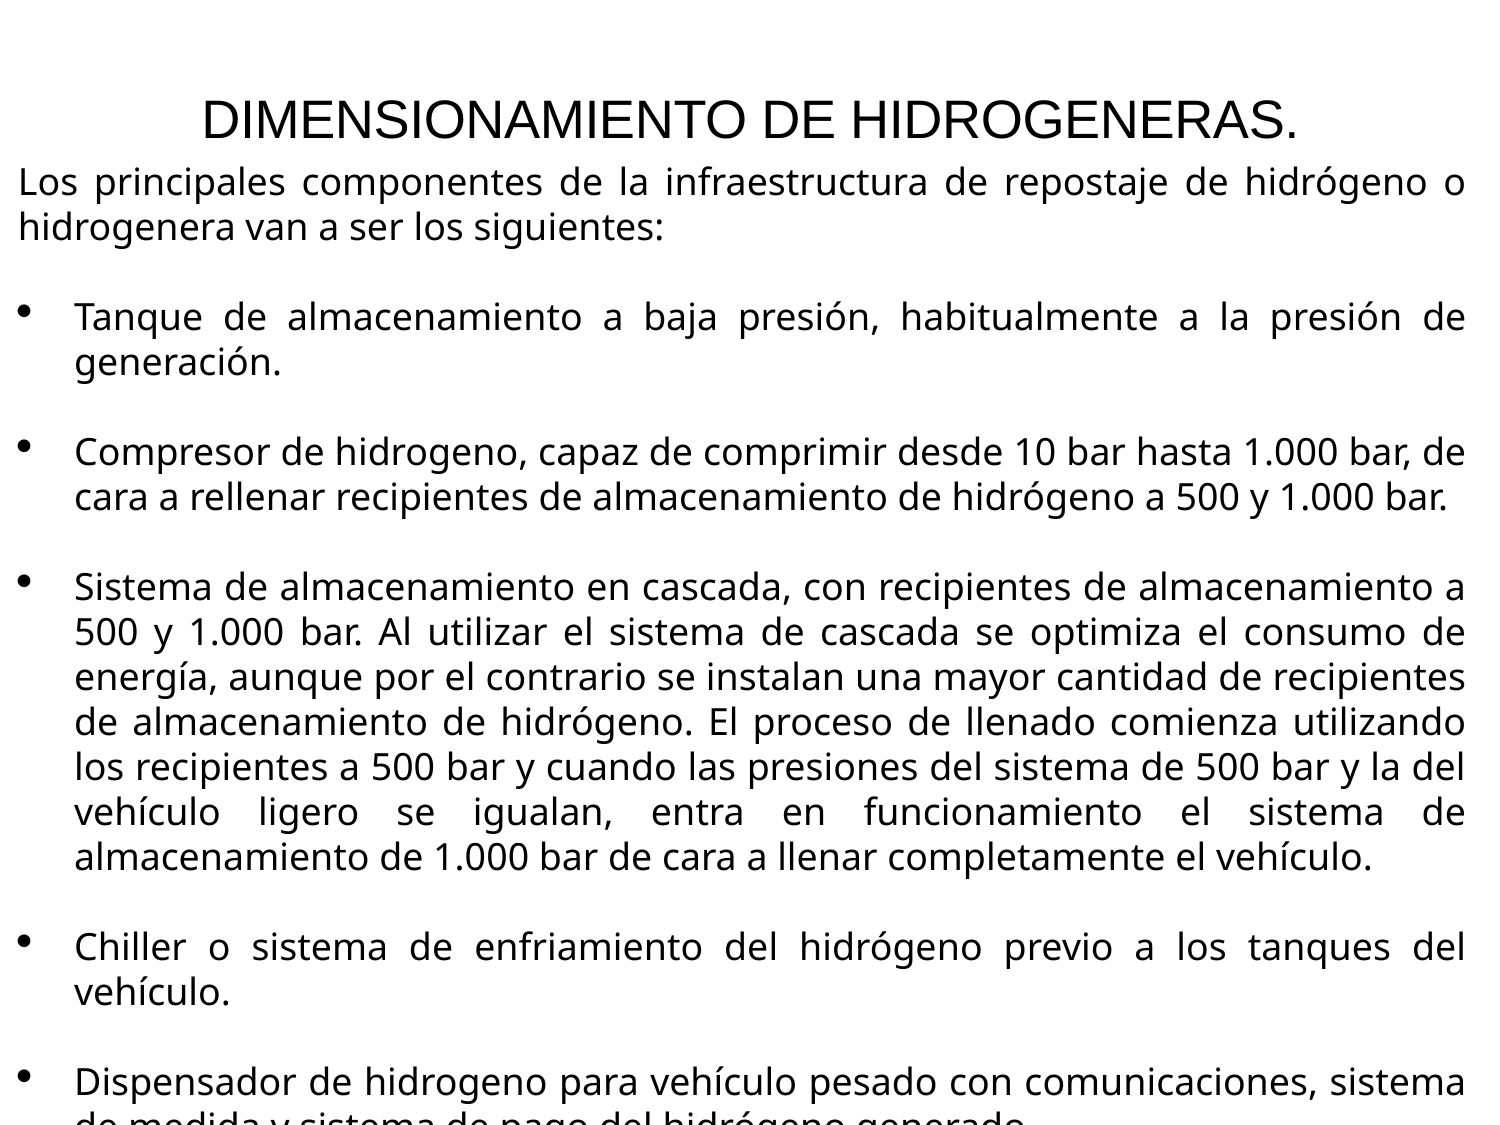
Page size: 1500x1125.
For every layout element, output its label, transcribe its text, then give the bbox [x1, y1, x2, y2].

text_box Los principales componentes de la infraestructura de repostaje de hidrógeno o hidrogenera van a ser los siguientes: Tanque de almacenamiento a baja presión, habitualmente a la presión de generación. Compresor de hidrogeno, capaz de comprimir desde 10 bar hasta 1.000 bar, de cara a rellenar recipientes de almacenamiento de hidrógeno a 500 y 1.000 bar. Sistema de almacenamiento en cascada, con recipientes de almacenamiento a 500 y 1.000 bar. Al utilizar el sistema de cascada se optimiza el consumo de energía, aunque por el contrario se instalan una mayor cantidad de recipientes de almacenamiento de hidrógeno. El proceso de llenado comienza utilizando los recipientes a 500 bar y cuando las presiones del sistema de 500 bar y la del vehículo ligero se igualan, entra en funcionamiento el sistema de almacenamiento de 1.000 bar de cara a llenar completamente el vehículo. Chiller o sistema de enfriamiento del hidrógeno previo a los tanques del vehículo. Dispensador de hidrogeno para vehículo pesado con comunicaciones, sistema de medida y sistema de pago del hidrógeno generado. [3, 150, 1483, 1125]
text_box DIMENSIONAMIENTO DE HIDROGENERAS. [0, 92, 1500, 151]
